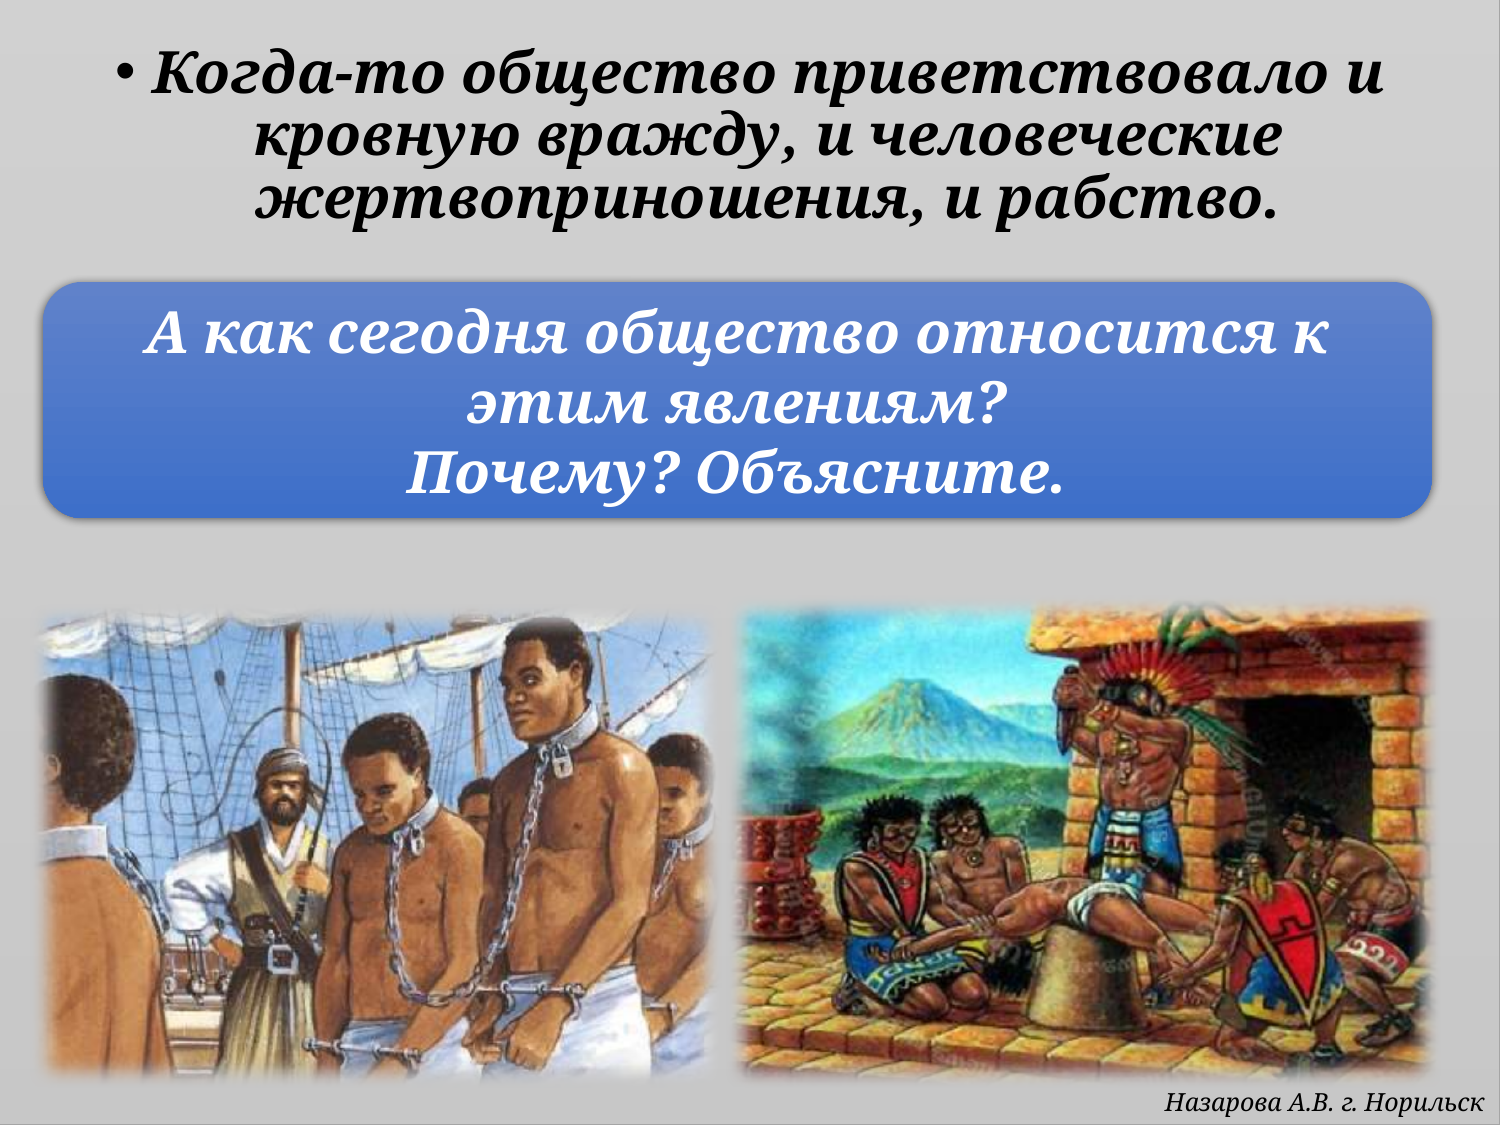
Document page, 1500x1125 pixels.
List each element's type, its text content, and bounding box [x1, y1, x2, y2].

text_box Назарова А.В. г. Норильск [1083, 1079, 1500, 1125]
text_box [0, 0, 1500, 1125]
text_box А как сегодня общество относится к этим явлениям? Почему? Объясните. [42, 281, 1432, 519]
picture [30, 604, 722, 1088]
list Когда-то общество приветствовало и кровную вражду, и человеческие жертвоприношения, и рабство. [75, 35, 1425, 290]
picture [726, 595, 1440, 1089]
